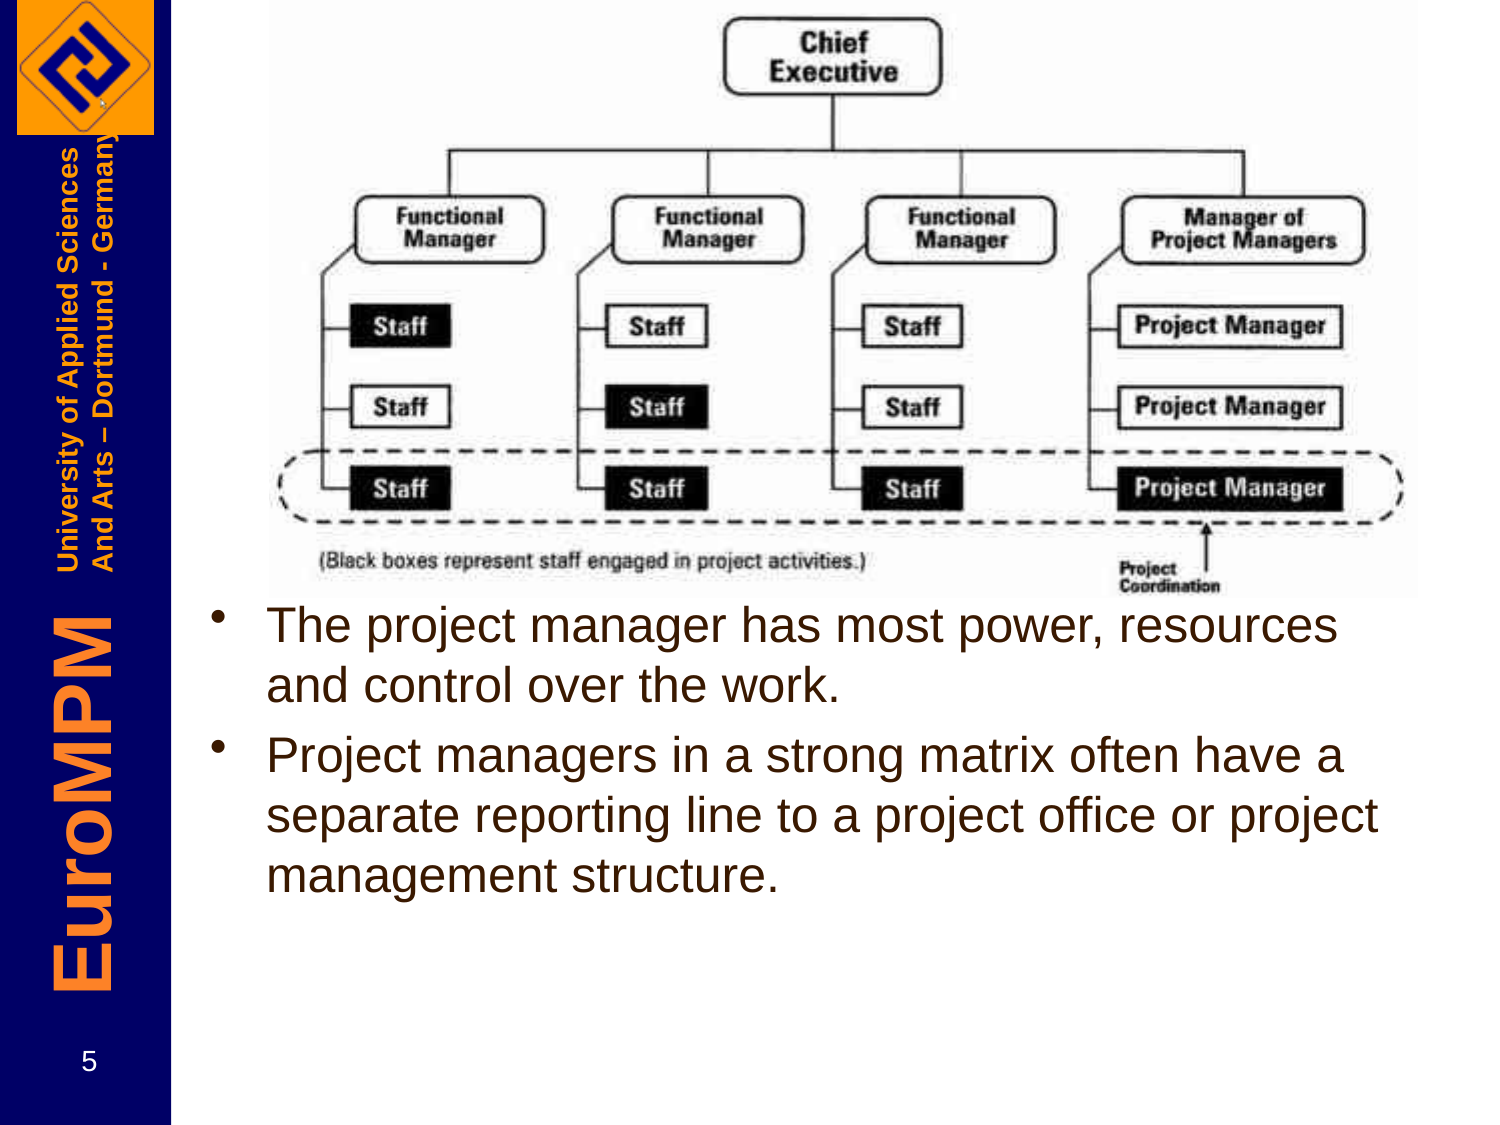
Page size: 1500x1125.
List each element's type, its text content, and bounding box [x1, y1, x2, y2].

picture [269, 0, 1419, 598]
slide_number 5 [17, 1034, 162, 1114]
picture [17, 0, 154, 135]
list The project manager has most power, resources and control over the work. Project managers in a strong matrix often have a separate reporting line to a project office or project management structure. [194, 445, 1436, 622]
